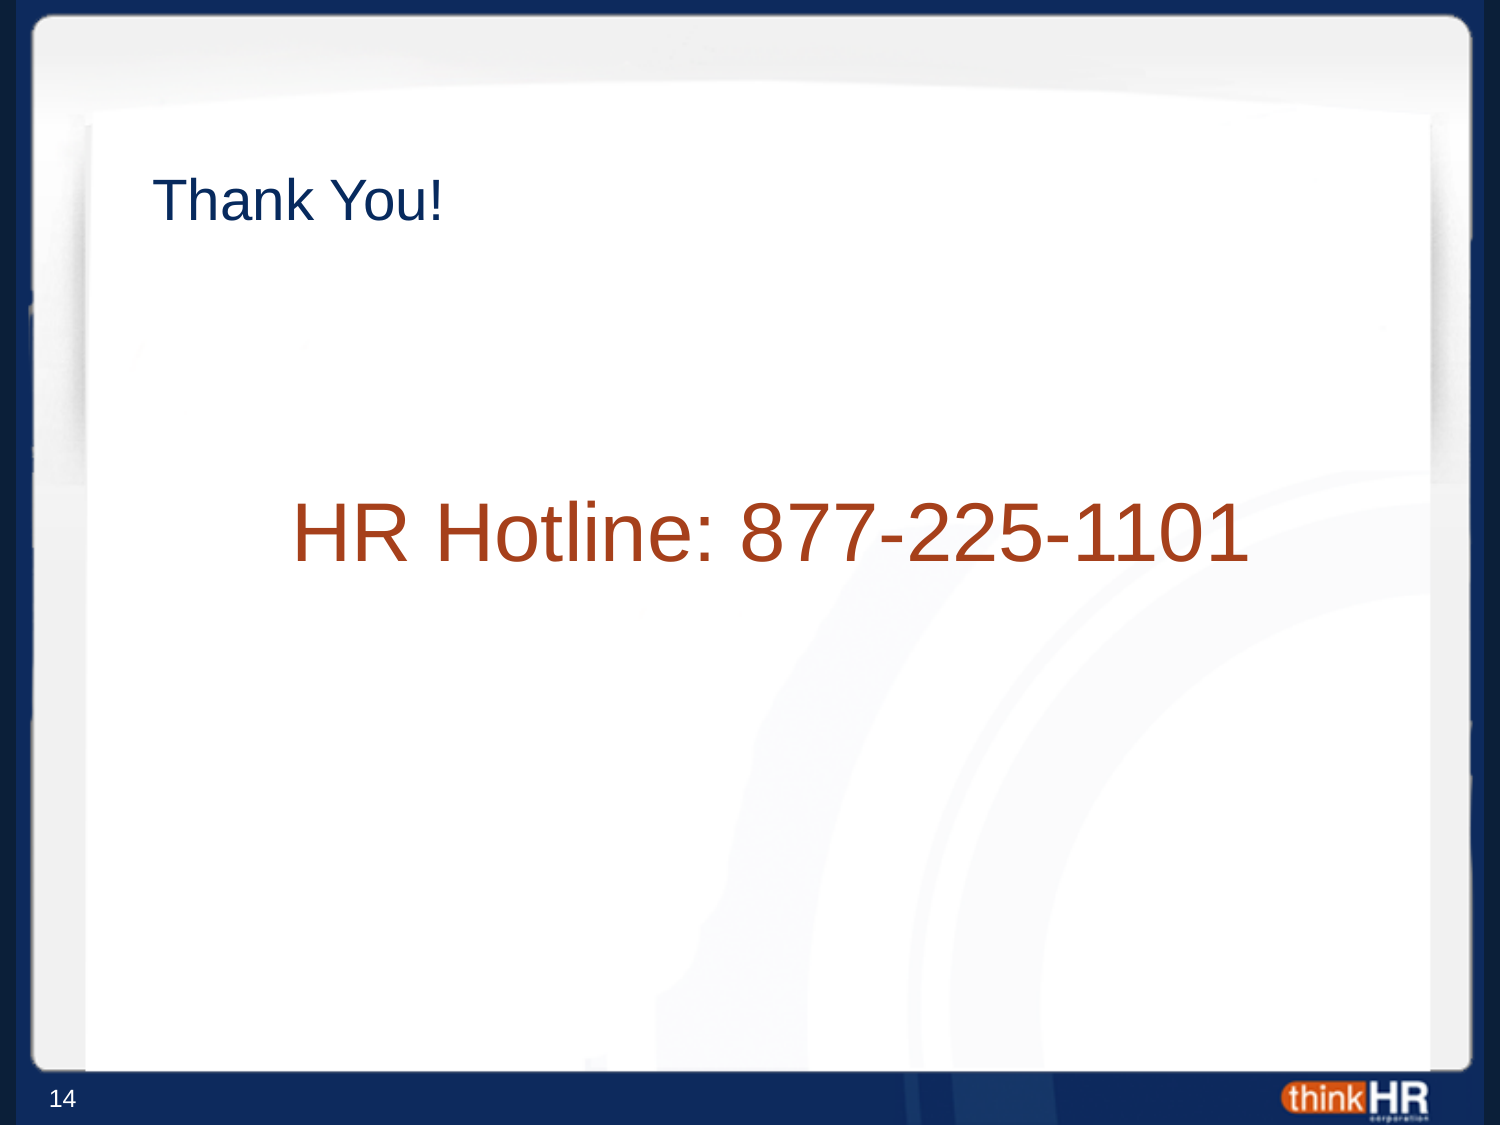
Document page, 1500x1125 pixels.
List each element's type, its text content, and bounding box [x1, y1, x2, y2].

text_box HR Hotline: 877-225-1101 [143, 470, 1400, 717]
title Thank You! [137, 147, 1363, 247]
picture [16, 0, 1484, 1125]
slide_number 14 [24, 1073, 92, 1122]
